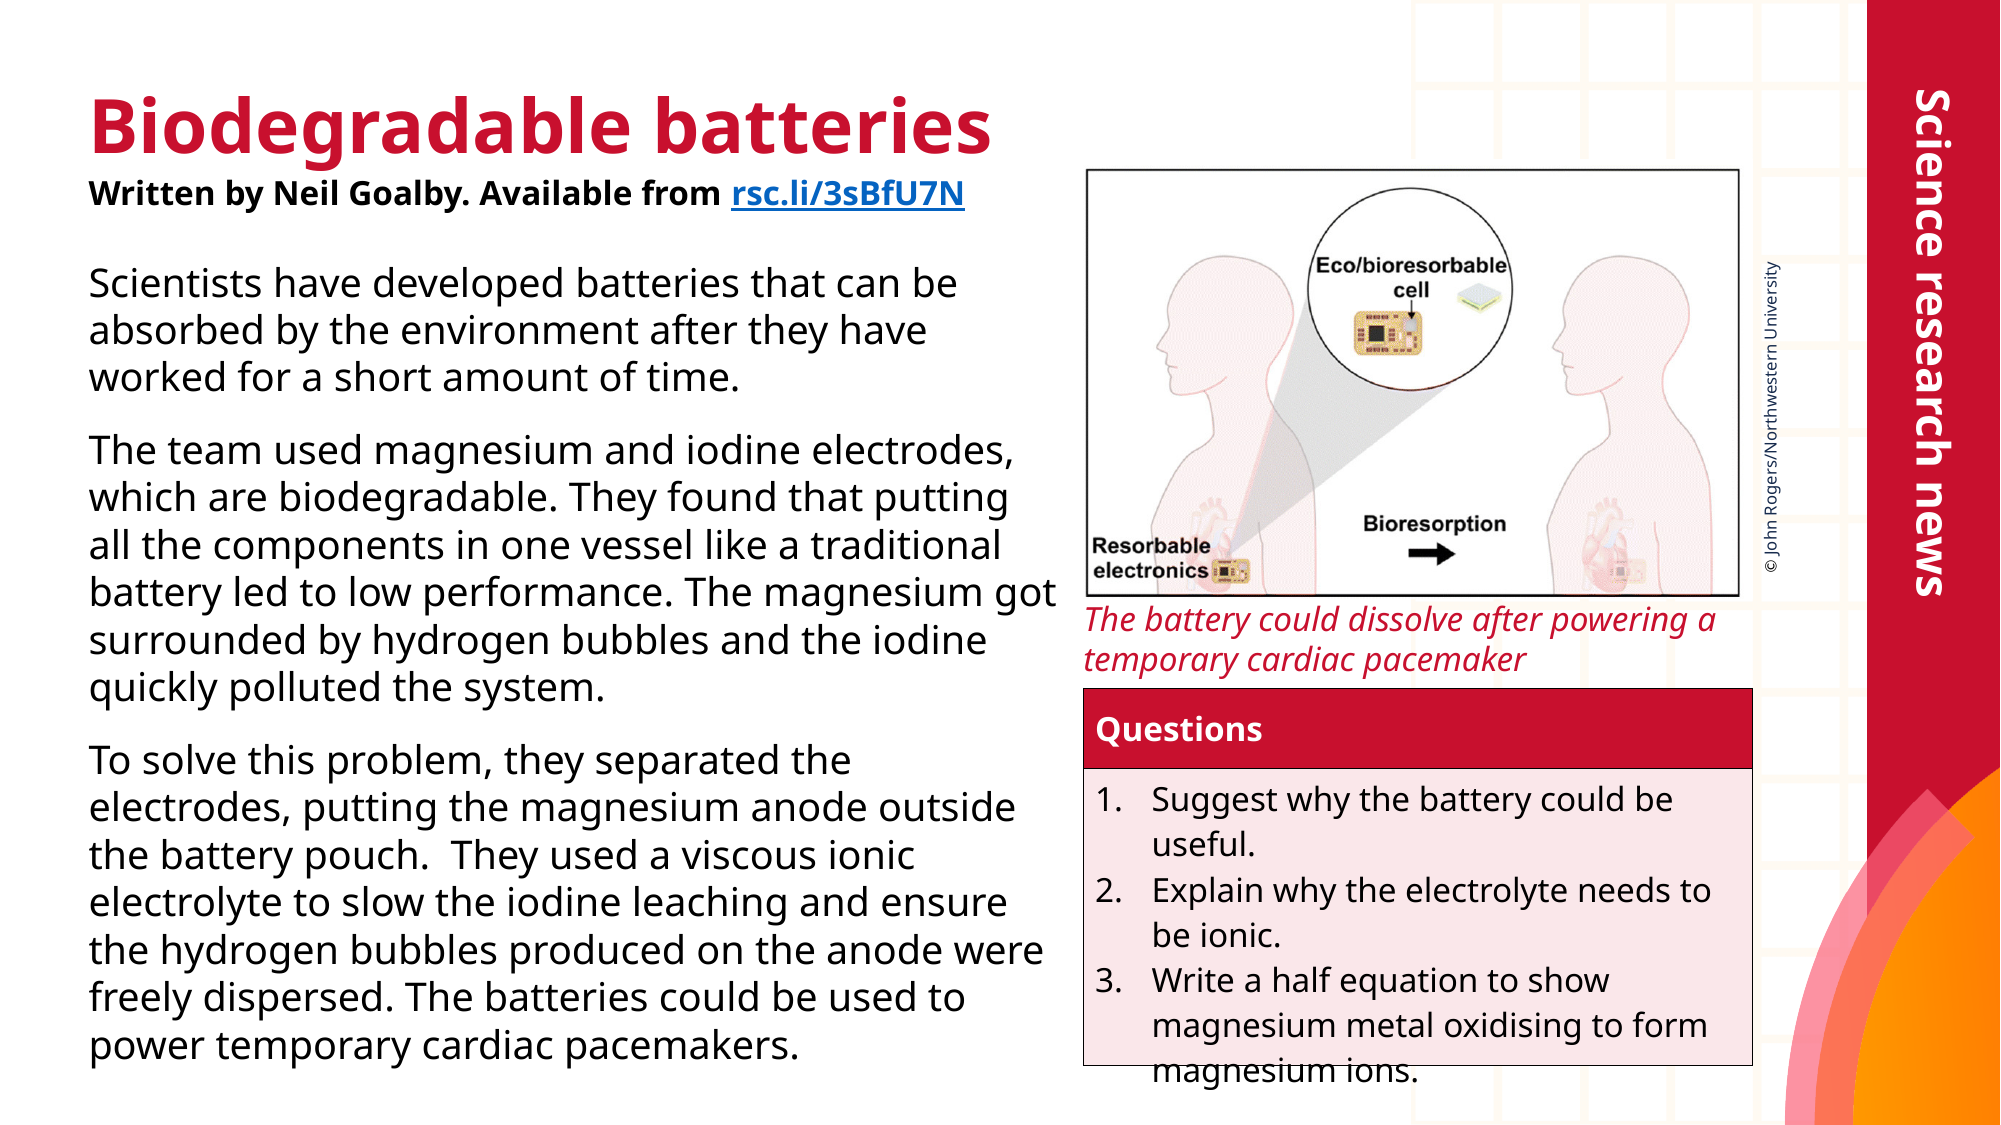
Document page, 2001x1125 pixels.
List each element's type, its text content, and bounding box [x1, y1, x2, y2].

picture [1083, 0, 2000, 1125]
text_box The battery could dissolve after powering a temporary cardiac pacemaker [1083, 599, 1753, 667]
text_box Science research news [1867, 88, 2000, 765]
text_box © John Rogers/Northwestern University [1752, 91, 1788, 588]
list Scientists have developed batteries that can be absorbed by the environment after they have worked for a short amount of time. The team used magnesium and iodine electrodes, which are biodegradable. They found that putting all the components in one vessel like a traditional battery led to low performance. The magnesium got surrounded by hydrogen bubbles and the iodine quickly polluted the system. To solve this problem, they separated the electrodes, putting the magnesium anode outside the battery pouch. They used a viscous ionic electrolyte to slow the iodine leaching and ensure the hydrogen bubbles produced on the anode were freely dispersed. The batteries could be used to power temporary cardiac pacemakers. [88, 257, 1063, 1085]
text_box Written by Neil Goalby. Available from rsc.li/3sBfU7N [88, 173, 1083, 246]
title Biodegradable batteries [88, 88, 1743, 161]
table_header Questions [1084, 689, 1752, 768]
table_cell Suggest why the battery could be useful. Explain why the electrolyte needs to be ionic. Write a half equation to show magnesium metal oxidising to form magnesium ions. [1084, 769, 1752, 1065]
